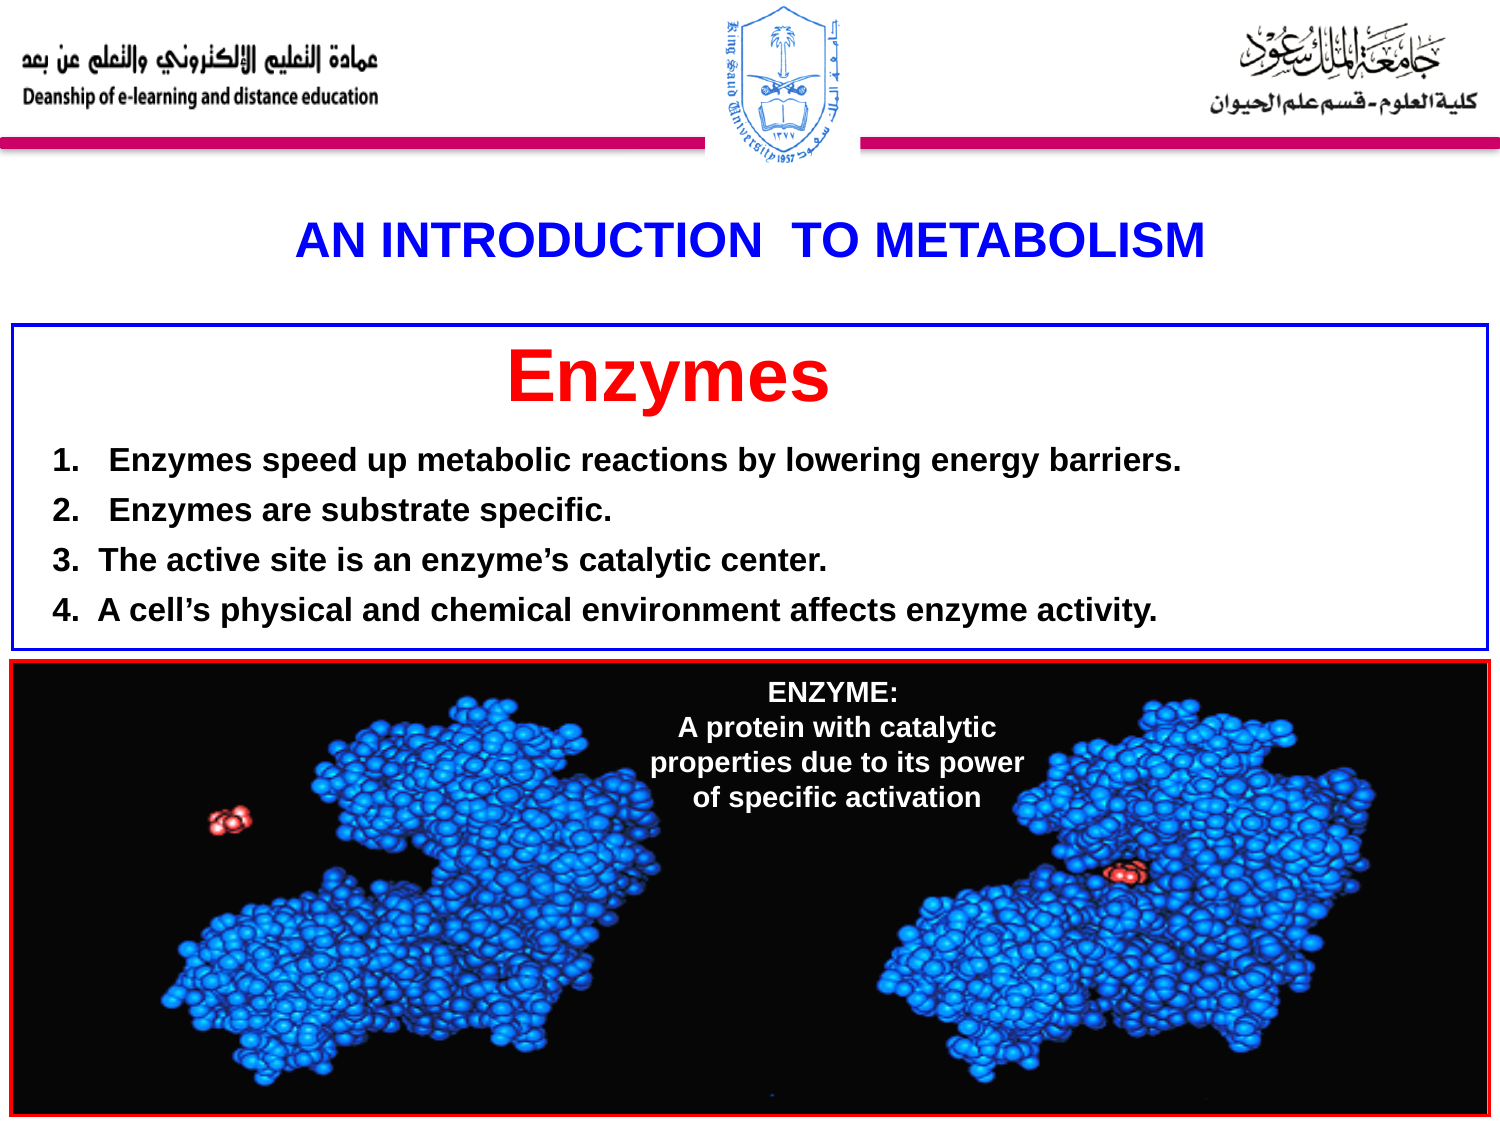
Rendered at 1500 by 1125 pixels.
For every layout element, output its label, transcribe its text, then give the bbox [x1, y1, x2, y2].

text_box [12, 324, 1488, 650]
picture [12, 662, 1488, 1114]
text_box Pages 96 - 103 [0, 1062, 7, 1108]
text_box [0, 0, 1500, 168]
text_box Enzymes [412, 318, 925, 324]
text_box AN INTRODUCTION TO METABOLISM [224, 199, 1263, 275]
